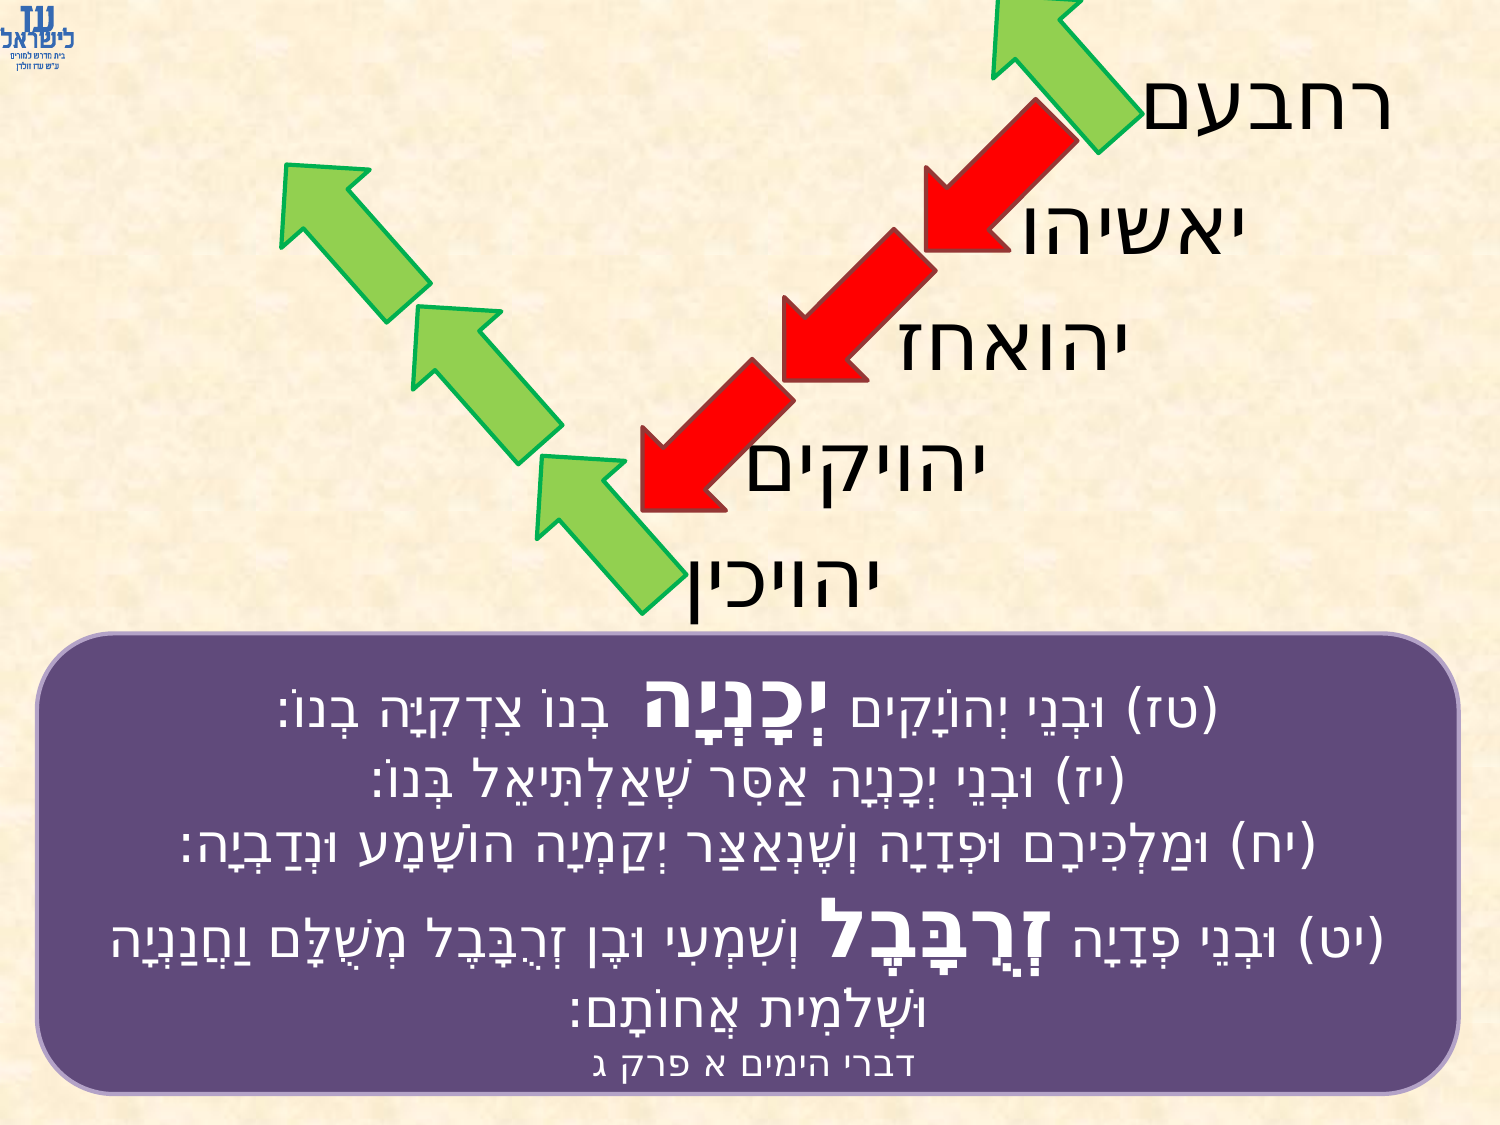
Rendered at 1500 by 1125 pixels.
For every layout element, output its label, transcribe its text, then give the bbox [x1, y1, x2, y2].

text_box [782, 226, 938, 383]
text_box רחבעם [1124, 39, 1412, 154]
text_box [279, 162, 433, 325]
text_box יהויכין [669, 516, 899, 631]
text_box (טז) וּבְנֵי יְהוֹיָקִים יְכָנְיָה בְנוֹ צִדְקִיָּה בְנוֹ: (יז) וּבְנֵי יְכָנְיָה אַסִּר שְׁאַלְתִּיאֵל בְּנוֹ: (יח) וּמַלְכִּירָם וּפְדָיָה וְשֶׁנְאַצַּר יְקַמְיָה הוֹשָׁמָע וּנְדַבְיָה: (יט) וּבְנֵי פְדָיָה זְרֻבָּבֶל וְשִׁמְעִי וּבֶן זְרֻבָּבֶל מְשֻׁלָּם וַחֲנַנְיָה וּשְׁלֹמִית אֲחוֹתָם: דברי הימים א פרק ג [34, 631, 1461, 1097]
picture [0, 0, 1500, 1125]
text_box יהויקים [727, 401, 1004, 516]
text_box [410, 304, 565, 467]
text_box [990, 0, 1124, 156]
text_box יהואחז [881, 279, 1146, 395]
text_box [923, 96, 1080, 253]
text_box [534, 453, 689, 616]
text_box [640, 356, 797, 513]
text_box יאשיהו [1004, 163, 1263, 279]
